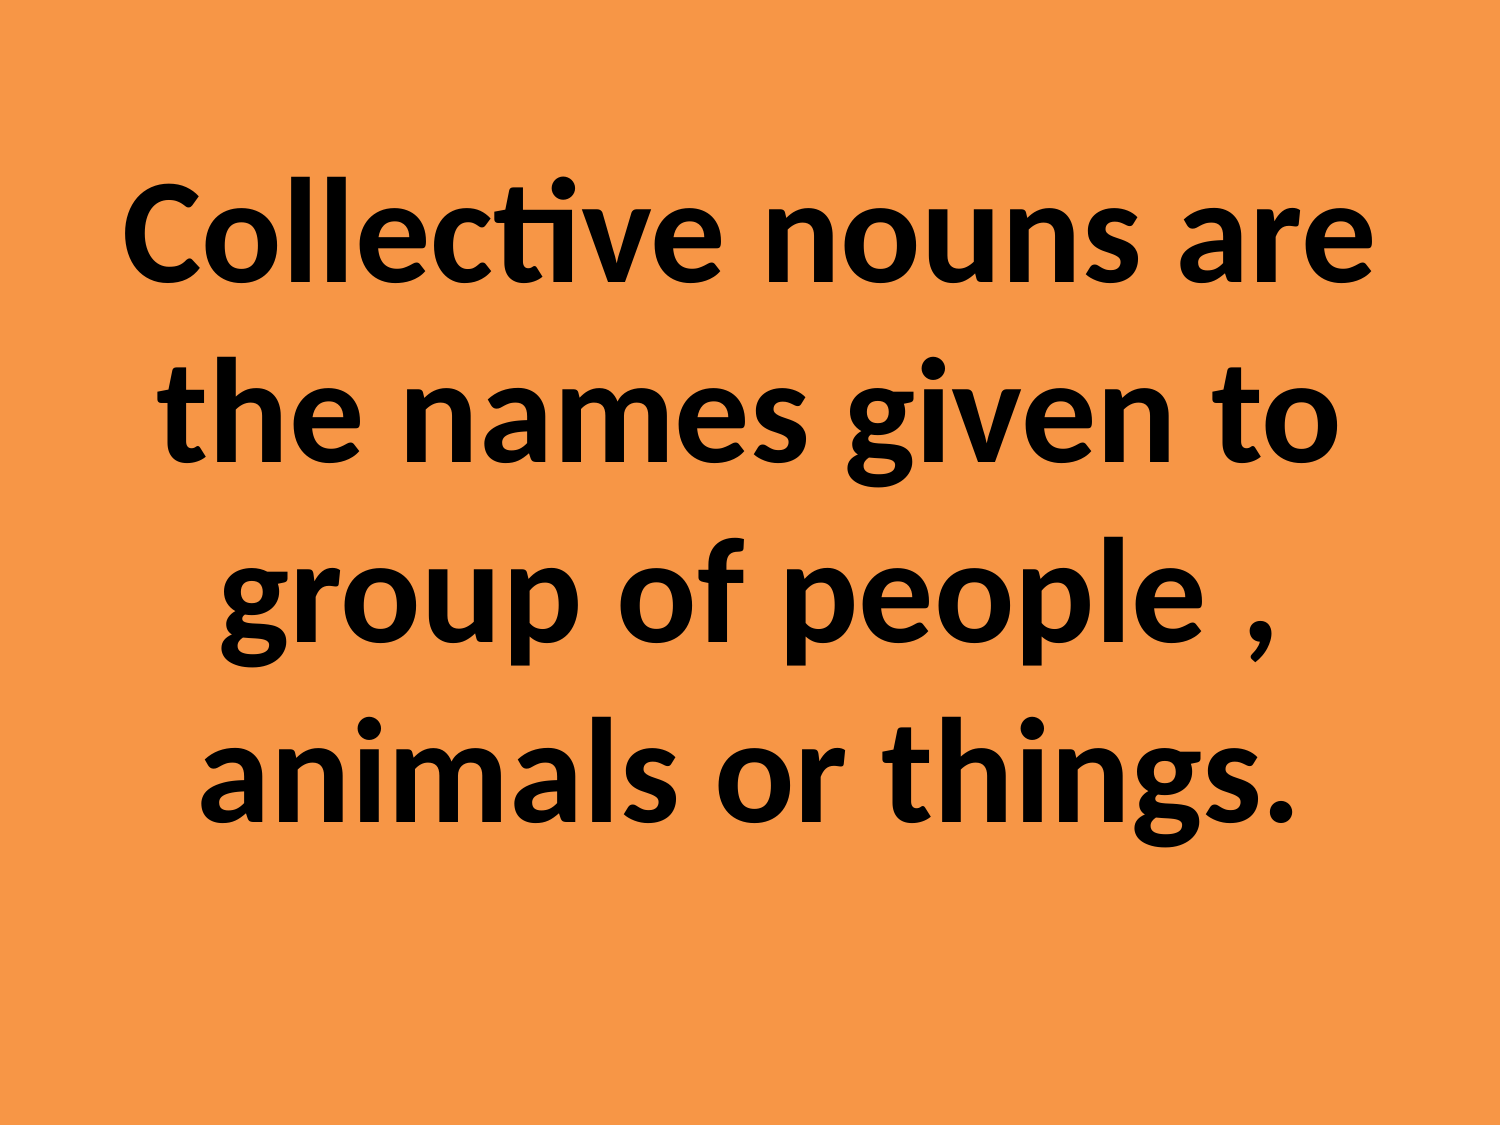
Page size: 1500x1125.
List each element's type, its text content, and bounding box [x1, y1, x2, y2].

title Collective nouns are the names given to group of people , animals or things. [75, 45, 1425, 941]
